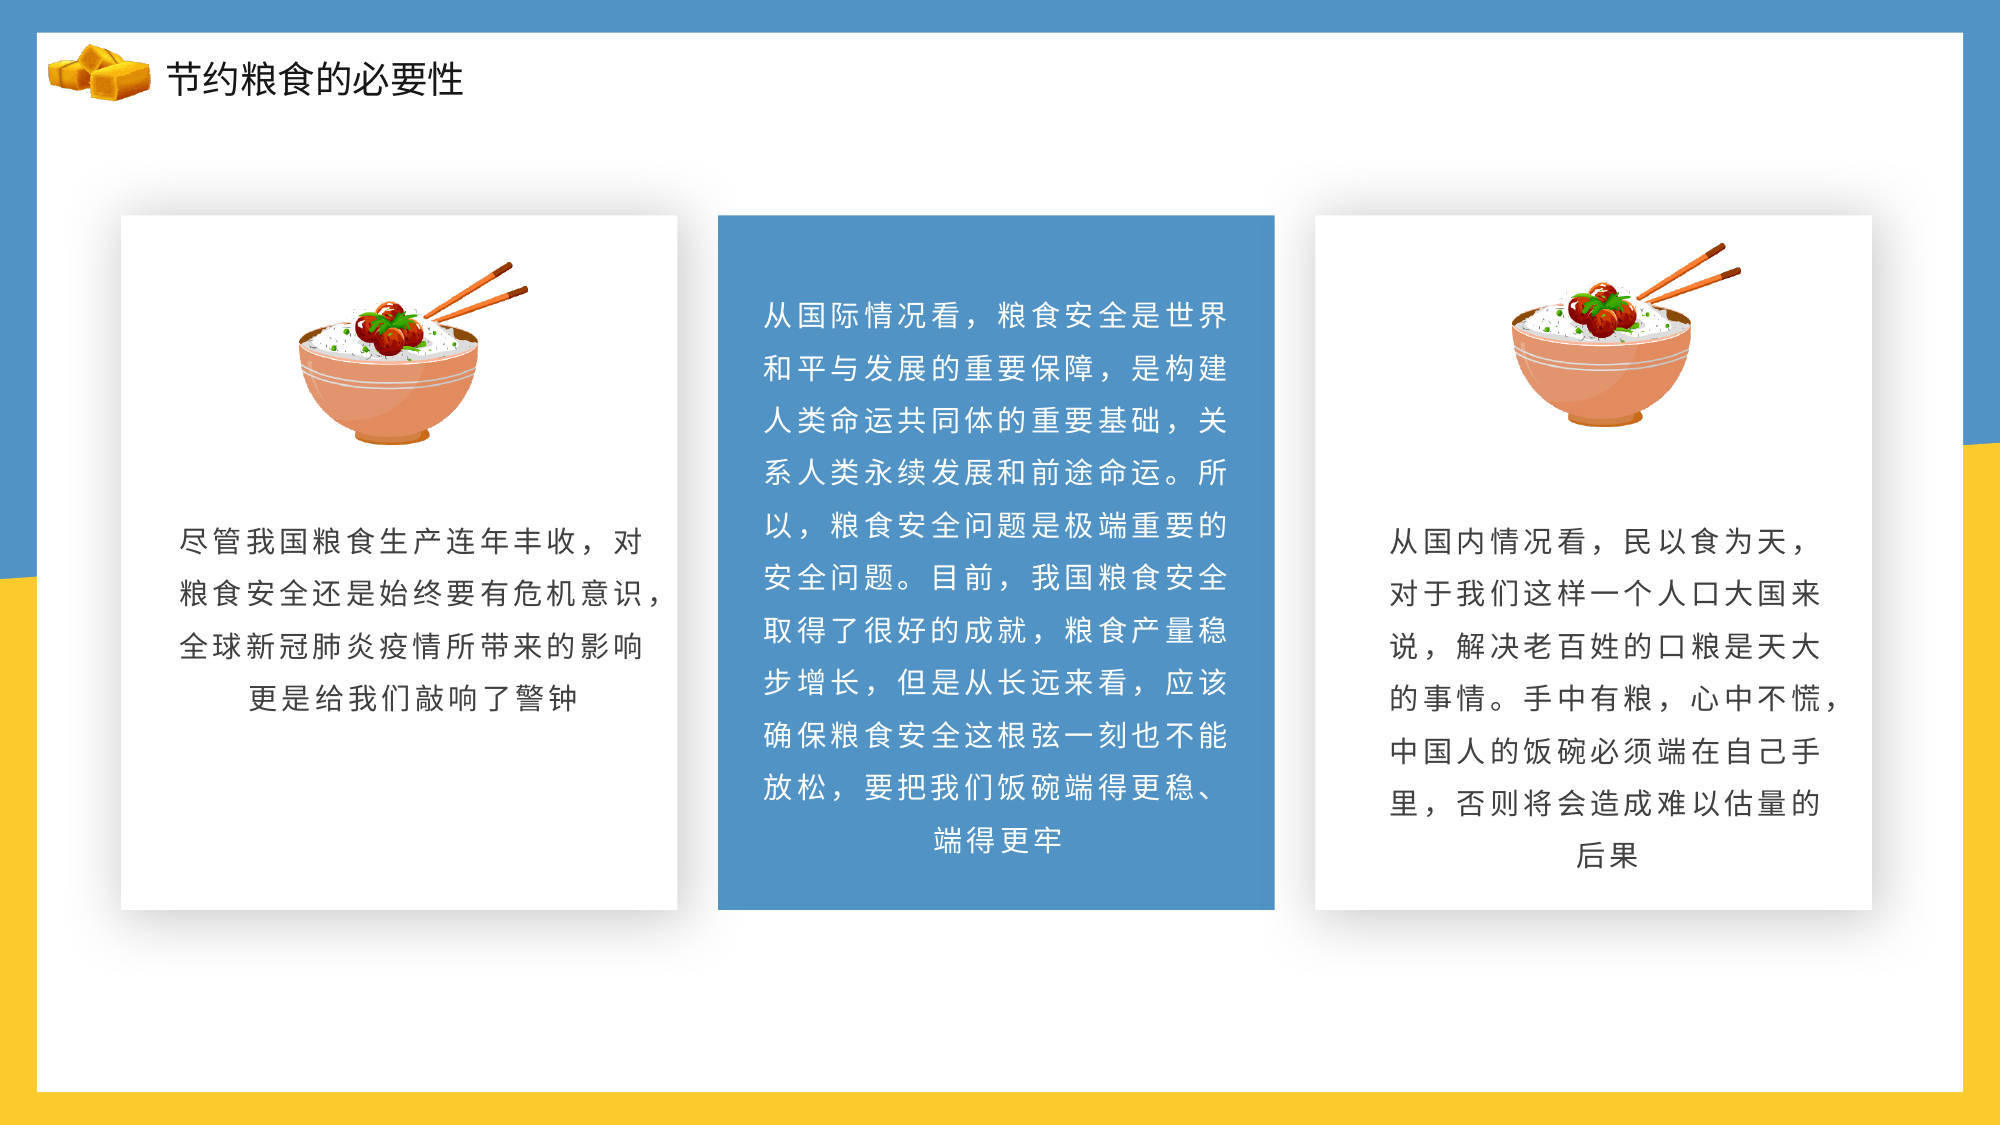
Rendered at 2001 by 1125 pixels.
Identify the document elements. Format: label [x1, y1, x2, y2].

picture [4, 44, 170, 114]
picture [1512, 243, 1741, 427]
text_box [0, 0, 2000, 1125]
picture [299, 262, 528, 445]
